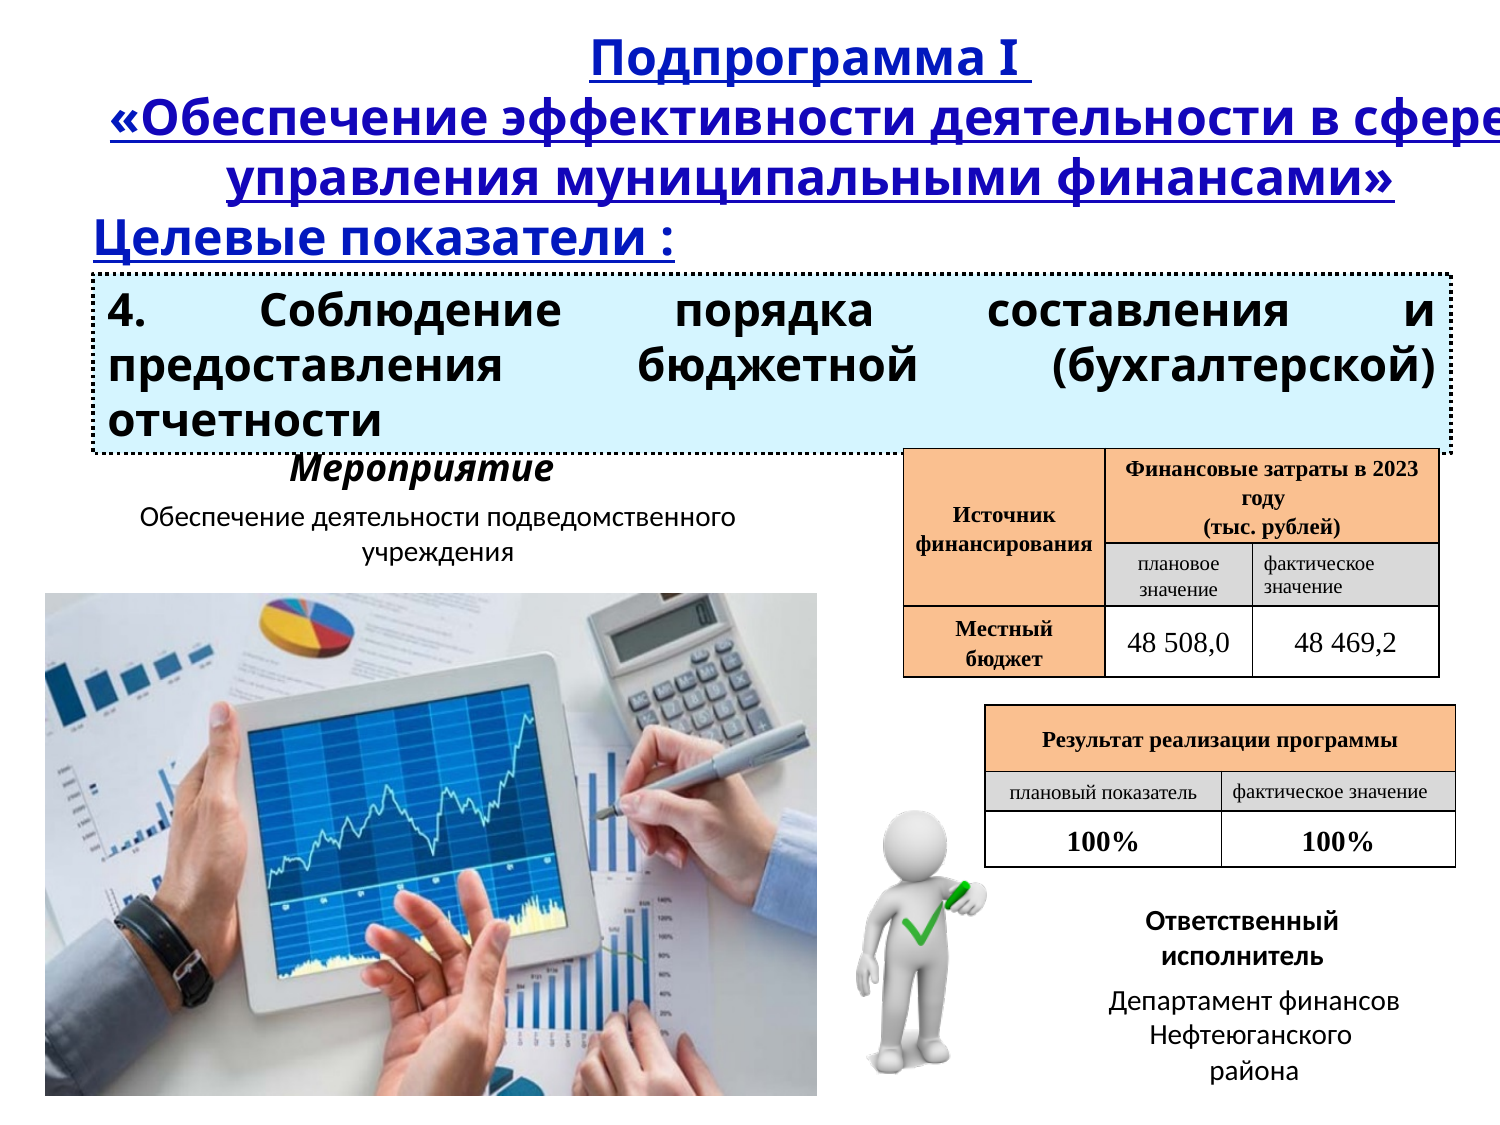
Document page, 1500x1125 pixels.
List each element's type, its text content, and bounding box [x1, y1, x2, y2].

text_box Ответственный исполнитель [1092, 868, 1393, 938]
table_cell 100% [989, 812, 1221, 866]
table_cell плановый показатель [986, 772, 1221, 810]
text_box Департамент финансов Нефтеюганского района [1092, 938, 1417, 1094]
text_box 4. Соблюдение порядка составления и предоставления бюджетной (бухгалтерской) отчетности [92, 273, 1452, 454]
text_box Мероприятие [274, 436, 570, 490]
text_box Подпрограмма I «Обеспечение эффективности деятельности в сфере управления муниципальными финансами» Целевые показатели : [78, 18, 1500, 274]
table_cell 48 469,2 [1253, 607, 1438, 676]
text_box Обеспечение деятельности подведомственного учреждения [121, 490, 755, 575]
picture [44, 592, 817, 1096]
table_header Источник финансирования [904, 449, 1104, 605]
table_cell 48 508,0 [1106, 607, 1252, 676]
table_cell фактическое значение [1253, 544, 1438, 605]
table_cell фактическое значение [1222, 772, 1455, 810]
table_cell Местный бюджет [904, 607, 1104, 676]
picture [855, 810, 987, 1075]
table_cell плановое значение [1106, 544, 1252, 605]
table_cell 100% [1222, 812, 1455, 866]
table_header Результат реализации программы [986, 706, 1455, 771]
table_header Финансовые затраты в 2023 году (тыс. рублей) [1106, 449, 1438, 542]
